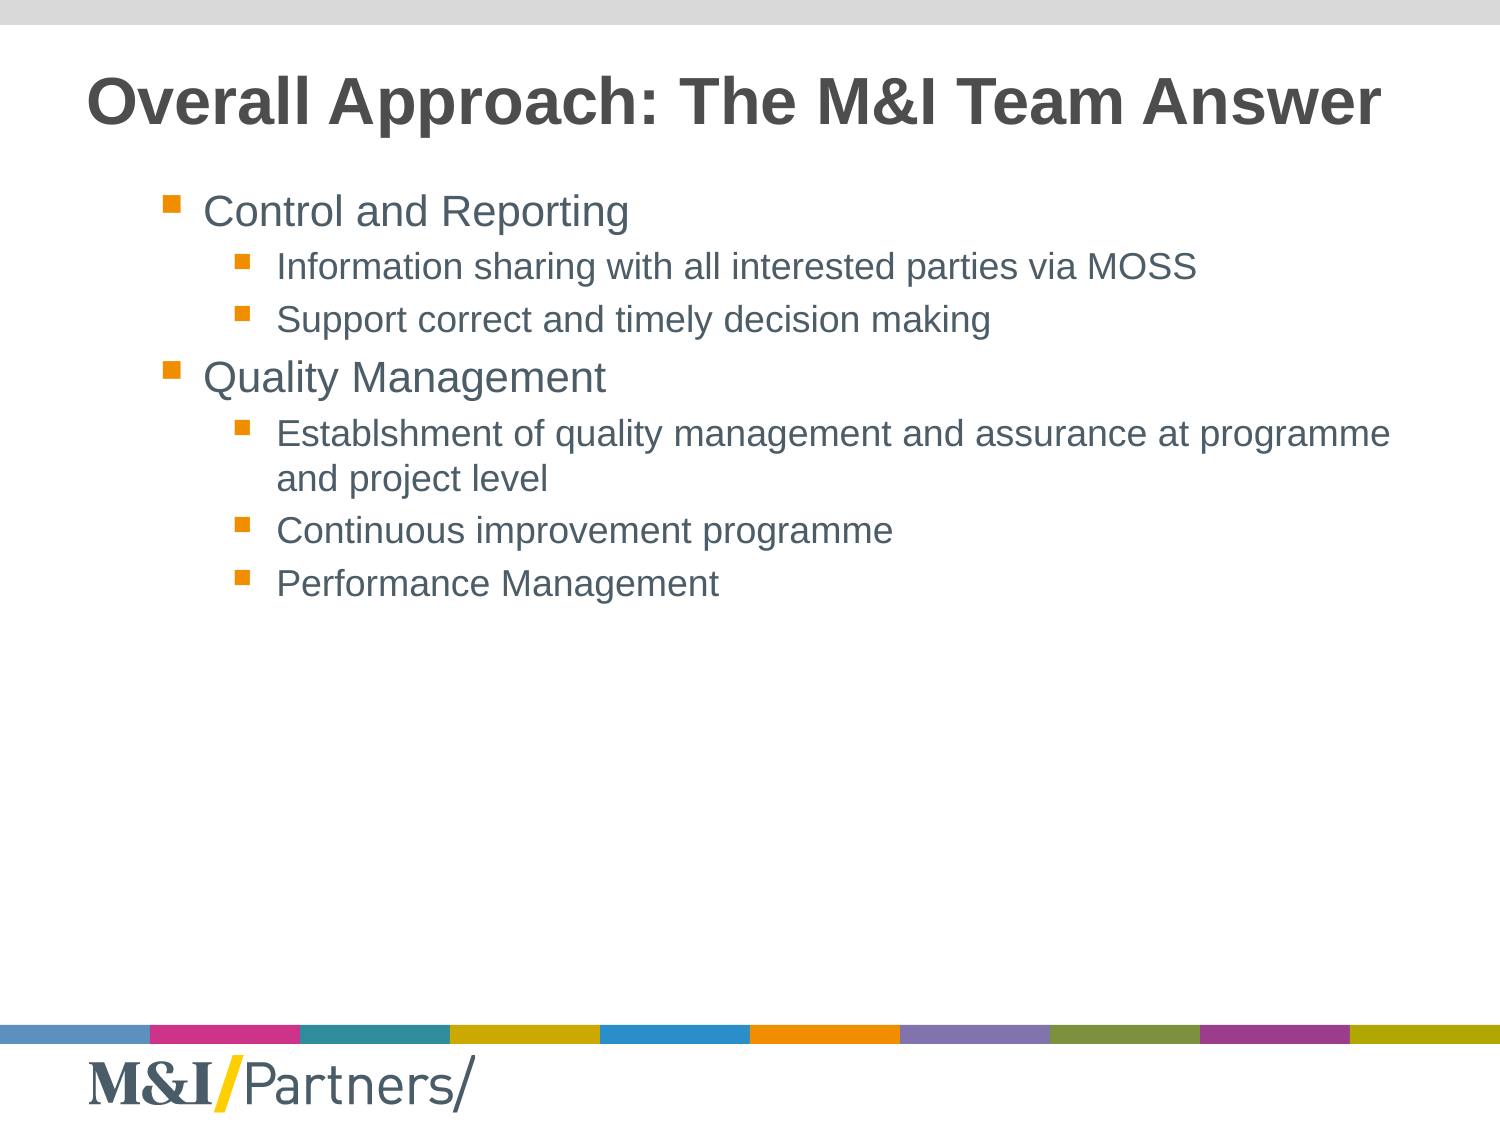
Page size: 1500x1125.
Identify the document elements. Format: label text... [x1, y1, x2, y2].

list Control and Reporting Information sharing with all interested parties via MOSS Support correct and timely decision making Quality Management Establshment of quality management and assurance at programme and project level Continuous improvement programme Performance Management [70, 174, 1430, 1002]
picture [88, 1055, 476, 1123]
title Overall Approach: The M&I Team Answer [70, 49, 1430, 146]
